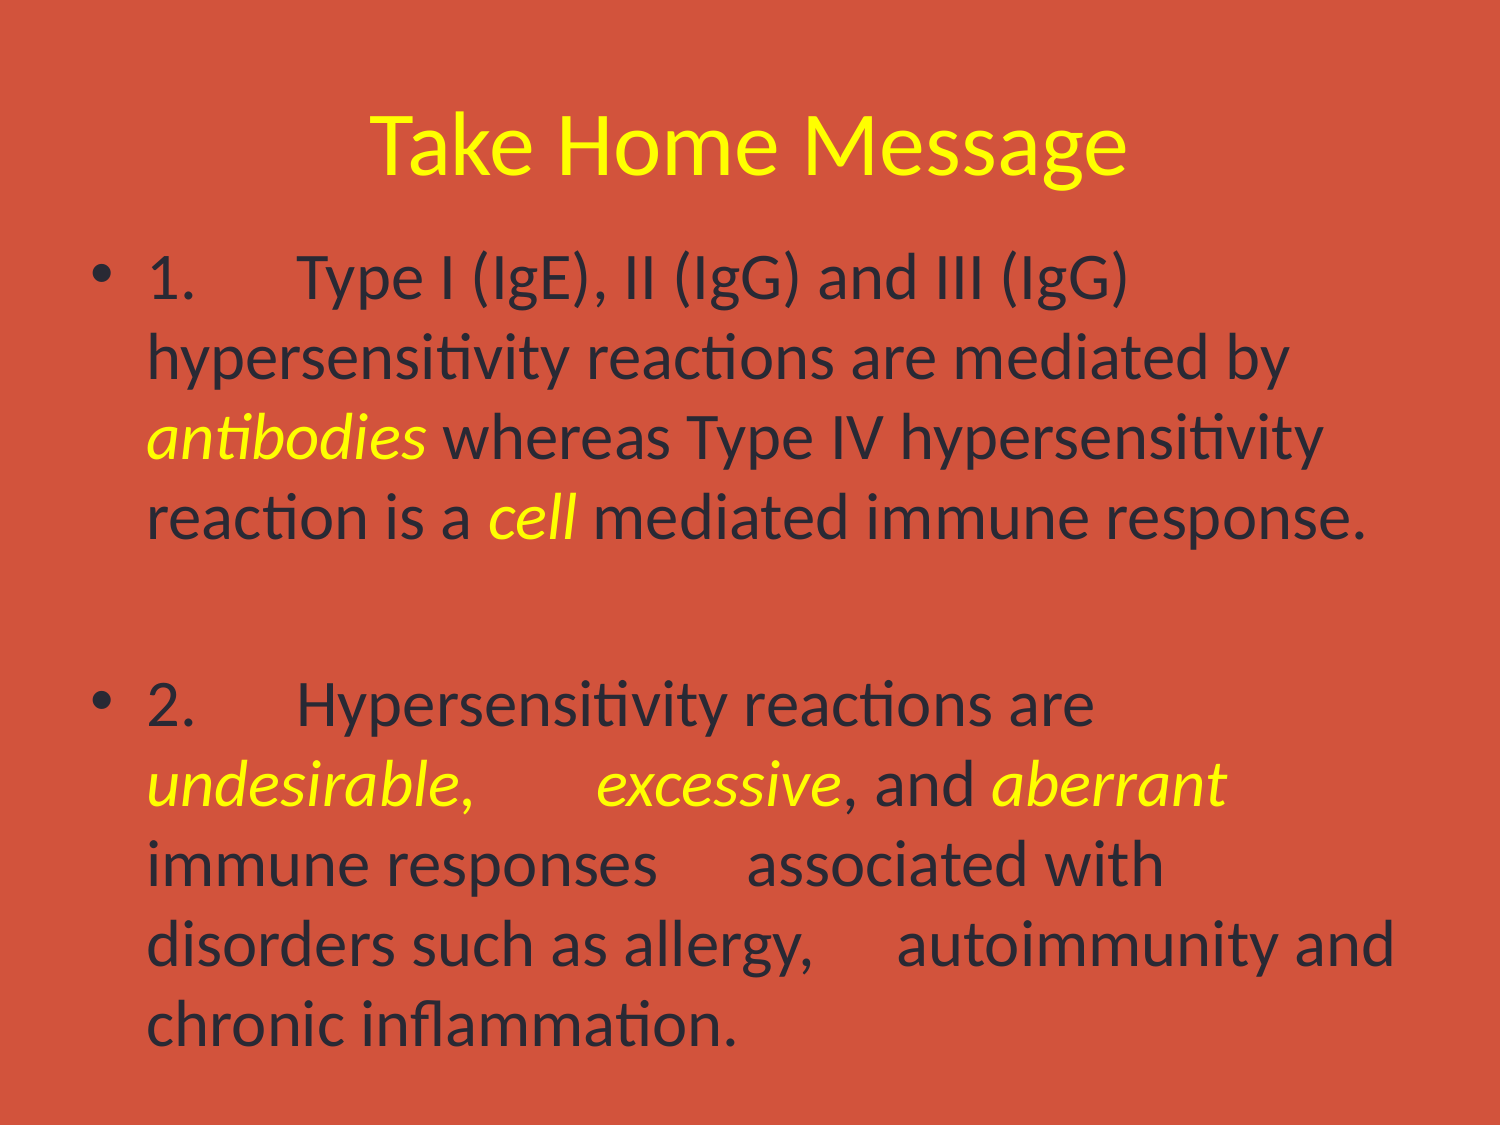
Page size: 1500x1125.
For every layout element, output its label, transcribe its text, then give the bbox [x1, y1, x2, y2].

list 1. Type I (IgE), II (IgG) and III (IgG) hypersensitivity reactions are mediated by antibodies whereas Type IV hypersensitivity reaction is a cell mediated immune response. 2. Hypersensitivity reactions are undesirable, excessive, and aberrant immune responses associated with disorders such as allergy, autoimmunity and chronic inflammation. [75, 224, 1425, 1075]
title Take Home Message [75, 45, 1425, 224]
